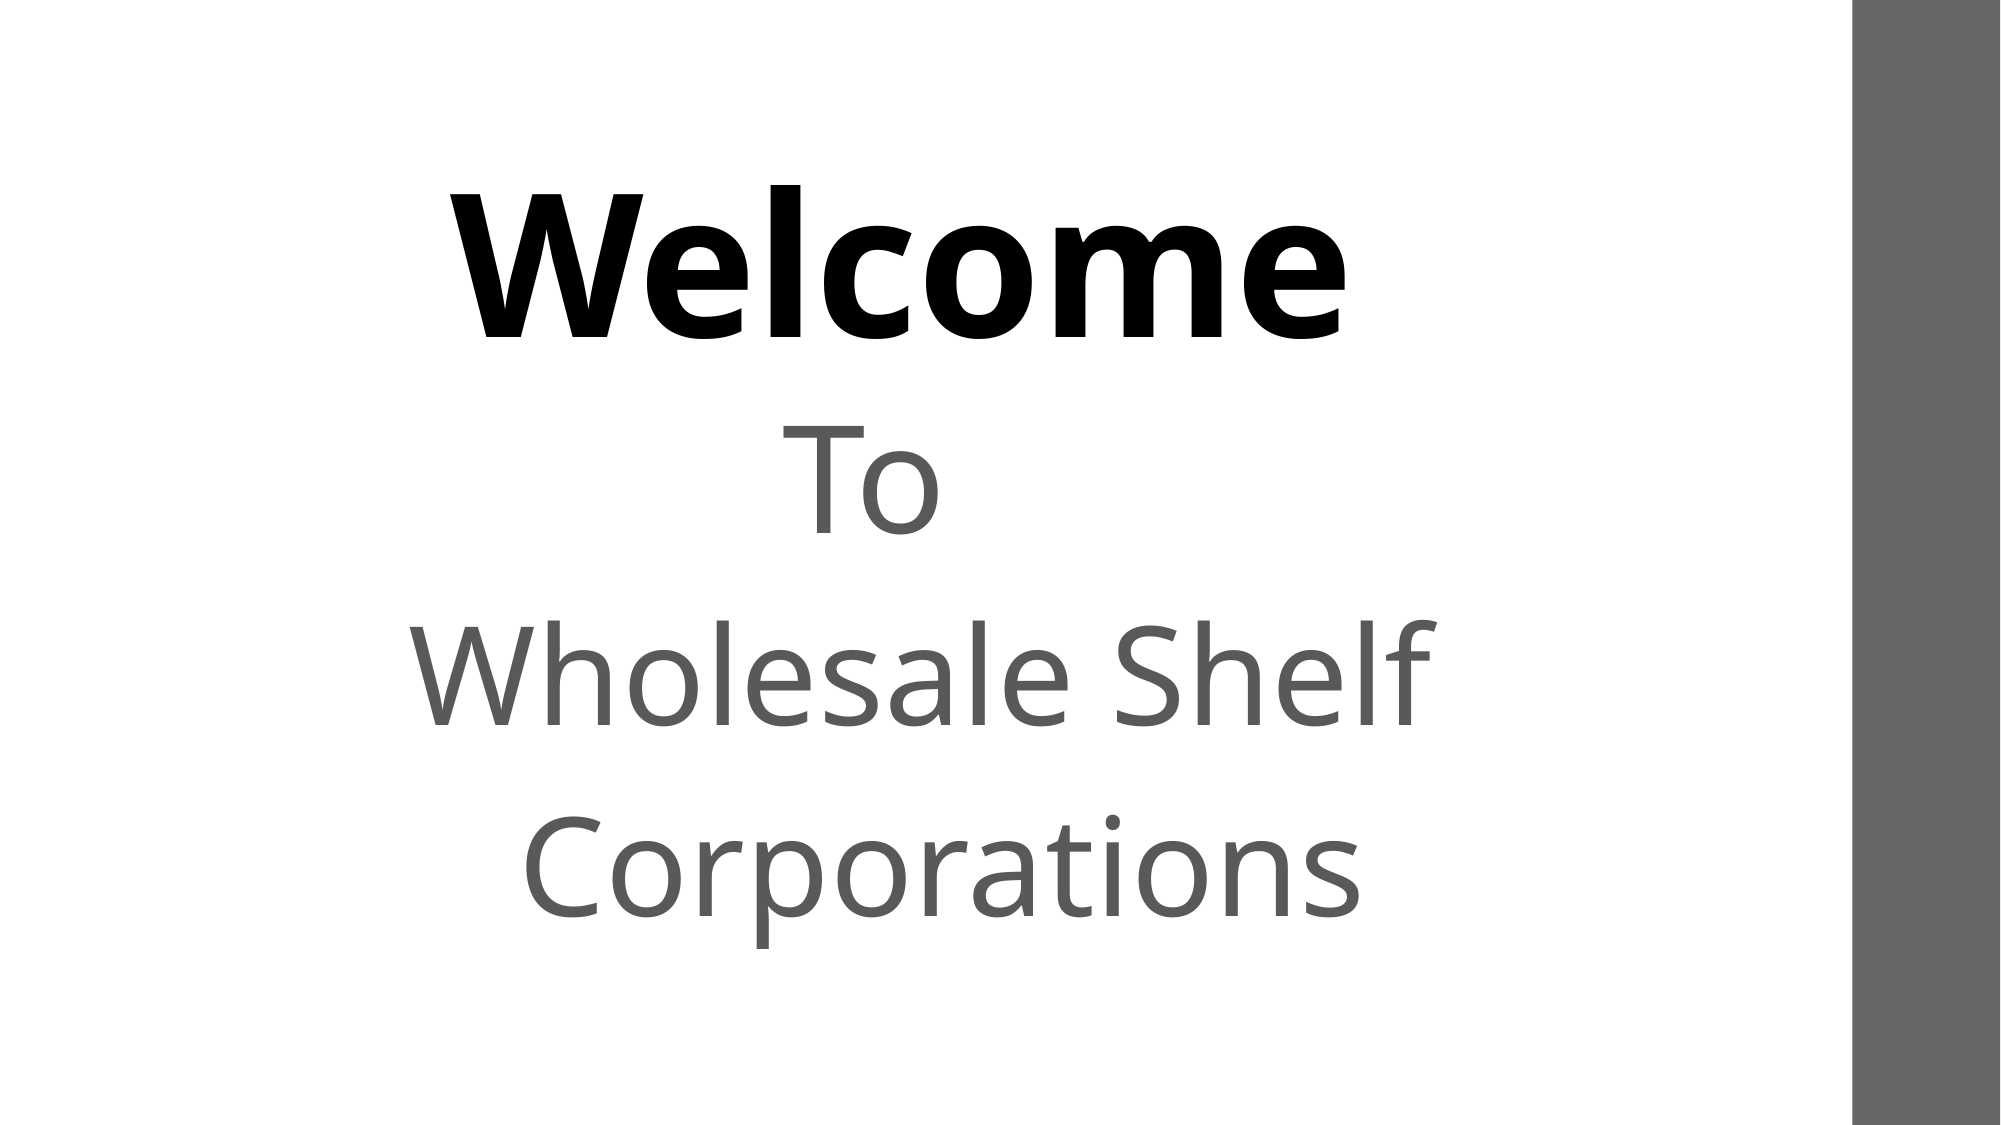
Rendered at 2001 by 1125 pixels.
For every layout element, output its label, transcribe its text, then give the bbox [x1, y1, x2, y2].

list To Wholesale Shelf Corporations [206, 388, 1617, 1103]
title Welcome [206, 154, 1797, 389]
